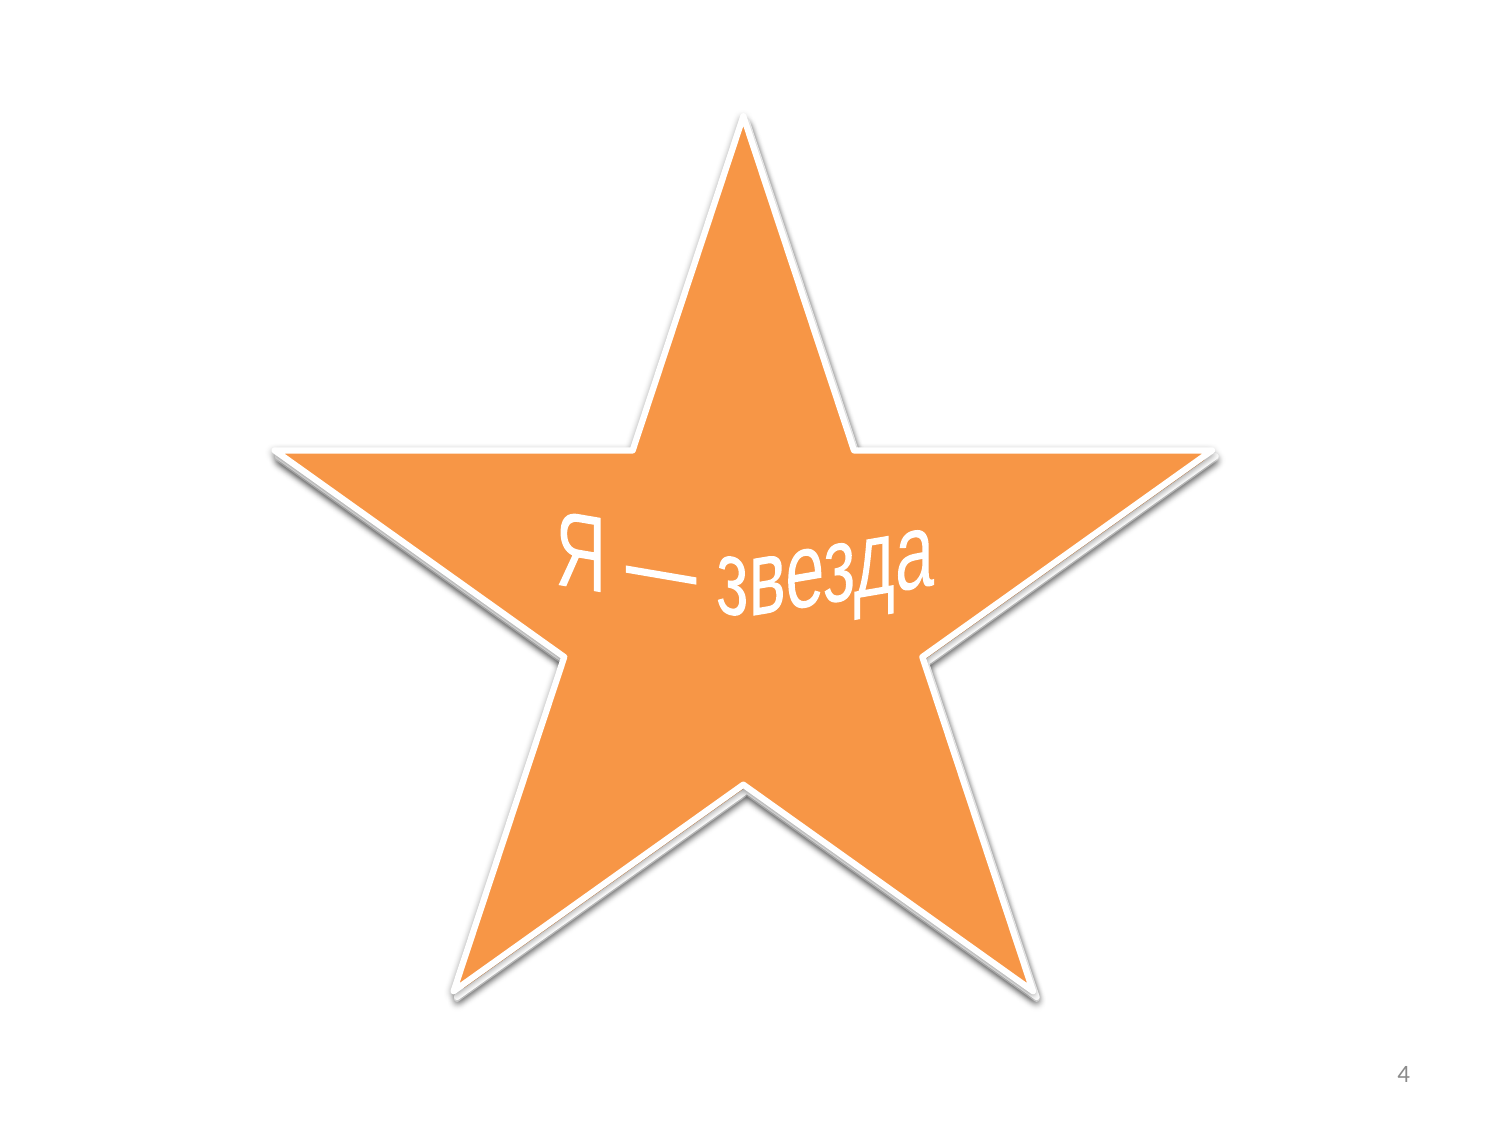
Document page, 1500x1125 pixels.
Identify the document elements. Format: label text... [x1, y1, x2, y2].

slide_number 4 [1074, 1042, 1425, 1103]
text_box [274, 115, 1213, 992]
